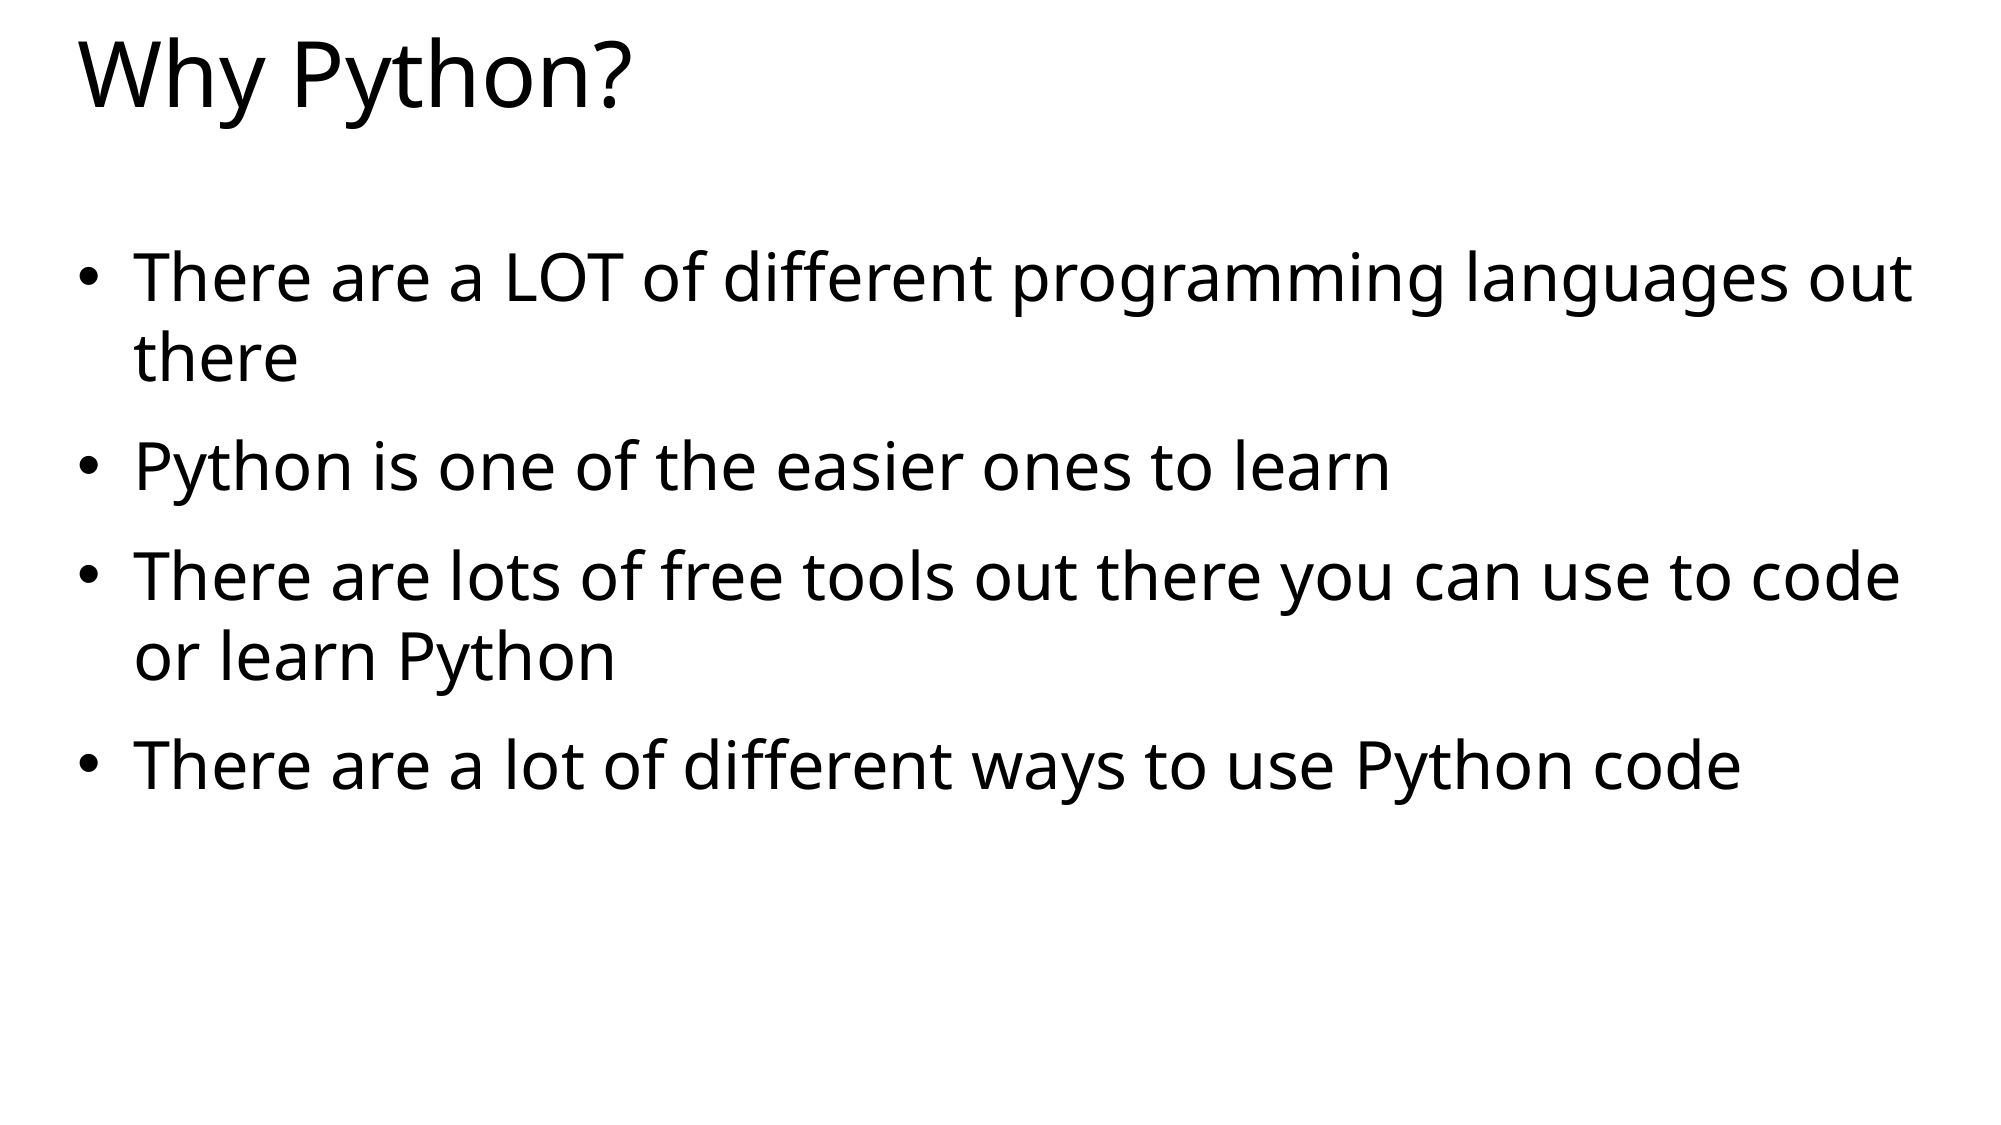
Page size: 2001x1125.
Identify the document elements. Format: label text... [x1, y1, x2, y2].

title Why Python? [62, 29, 1953, 205]
list There are a LOT of different programming languages out there Python is one of the easier ones to learn There are lots of free tools out there you can use to code or learn Python There are a lot of different ways to use Python code [62, 227, 1953, 1096]
